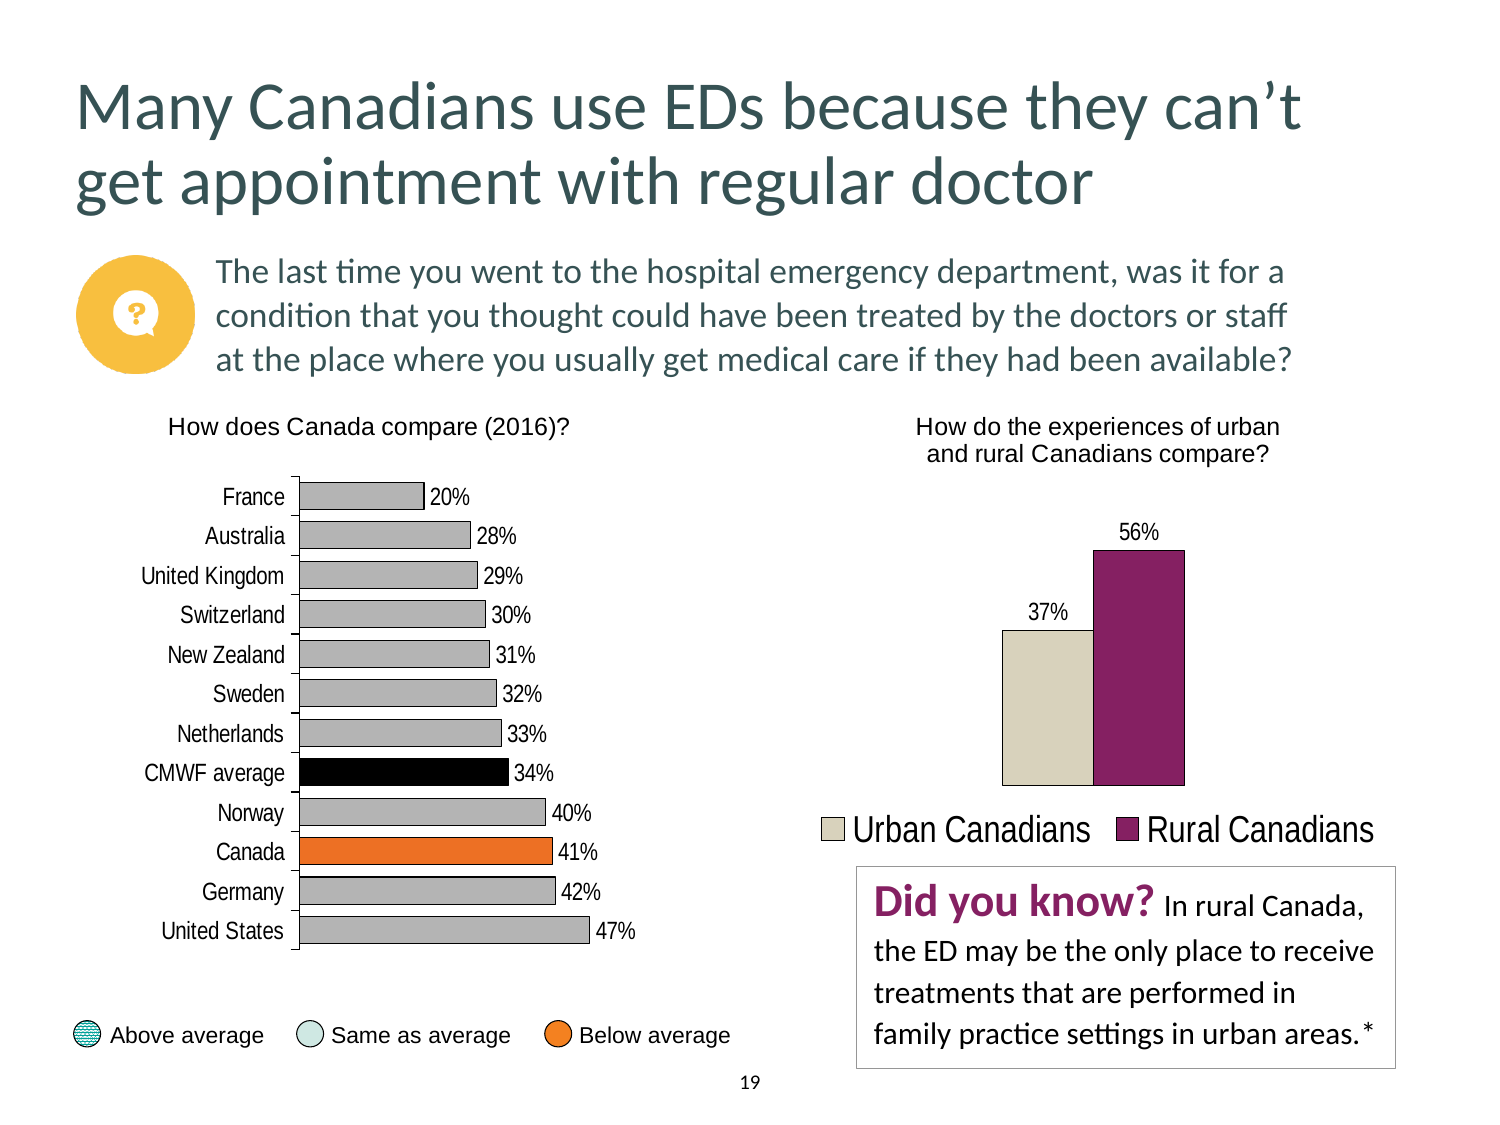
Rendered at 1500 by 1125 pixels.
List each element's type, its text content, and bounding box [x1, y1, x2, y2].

text_box The last time you went to the hospital emergency department, was it for a condition that you thought could have been treated by the doctors or staff at the place where you usually get medical care if they had been available? [215, 235, 1353, 390]
picture [76, 255, 195, 374]
title Many Canadians use EDs because they can’t get appointment with regular doctor [60, 60, 1411, 228]
chart [779, 405, 1418, 858]
text_box Did you know? In rural Canada, the ED may be the only place to receive treatments that are performed in family practice settings in urban areas.* [856, 866, 1396, 1069]
chart [81, 405, 673, 971]
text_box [73, 1012, 784, 1057]
